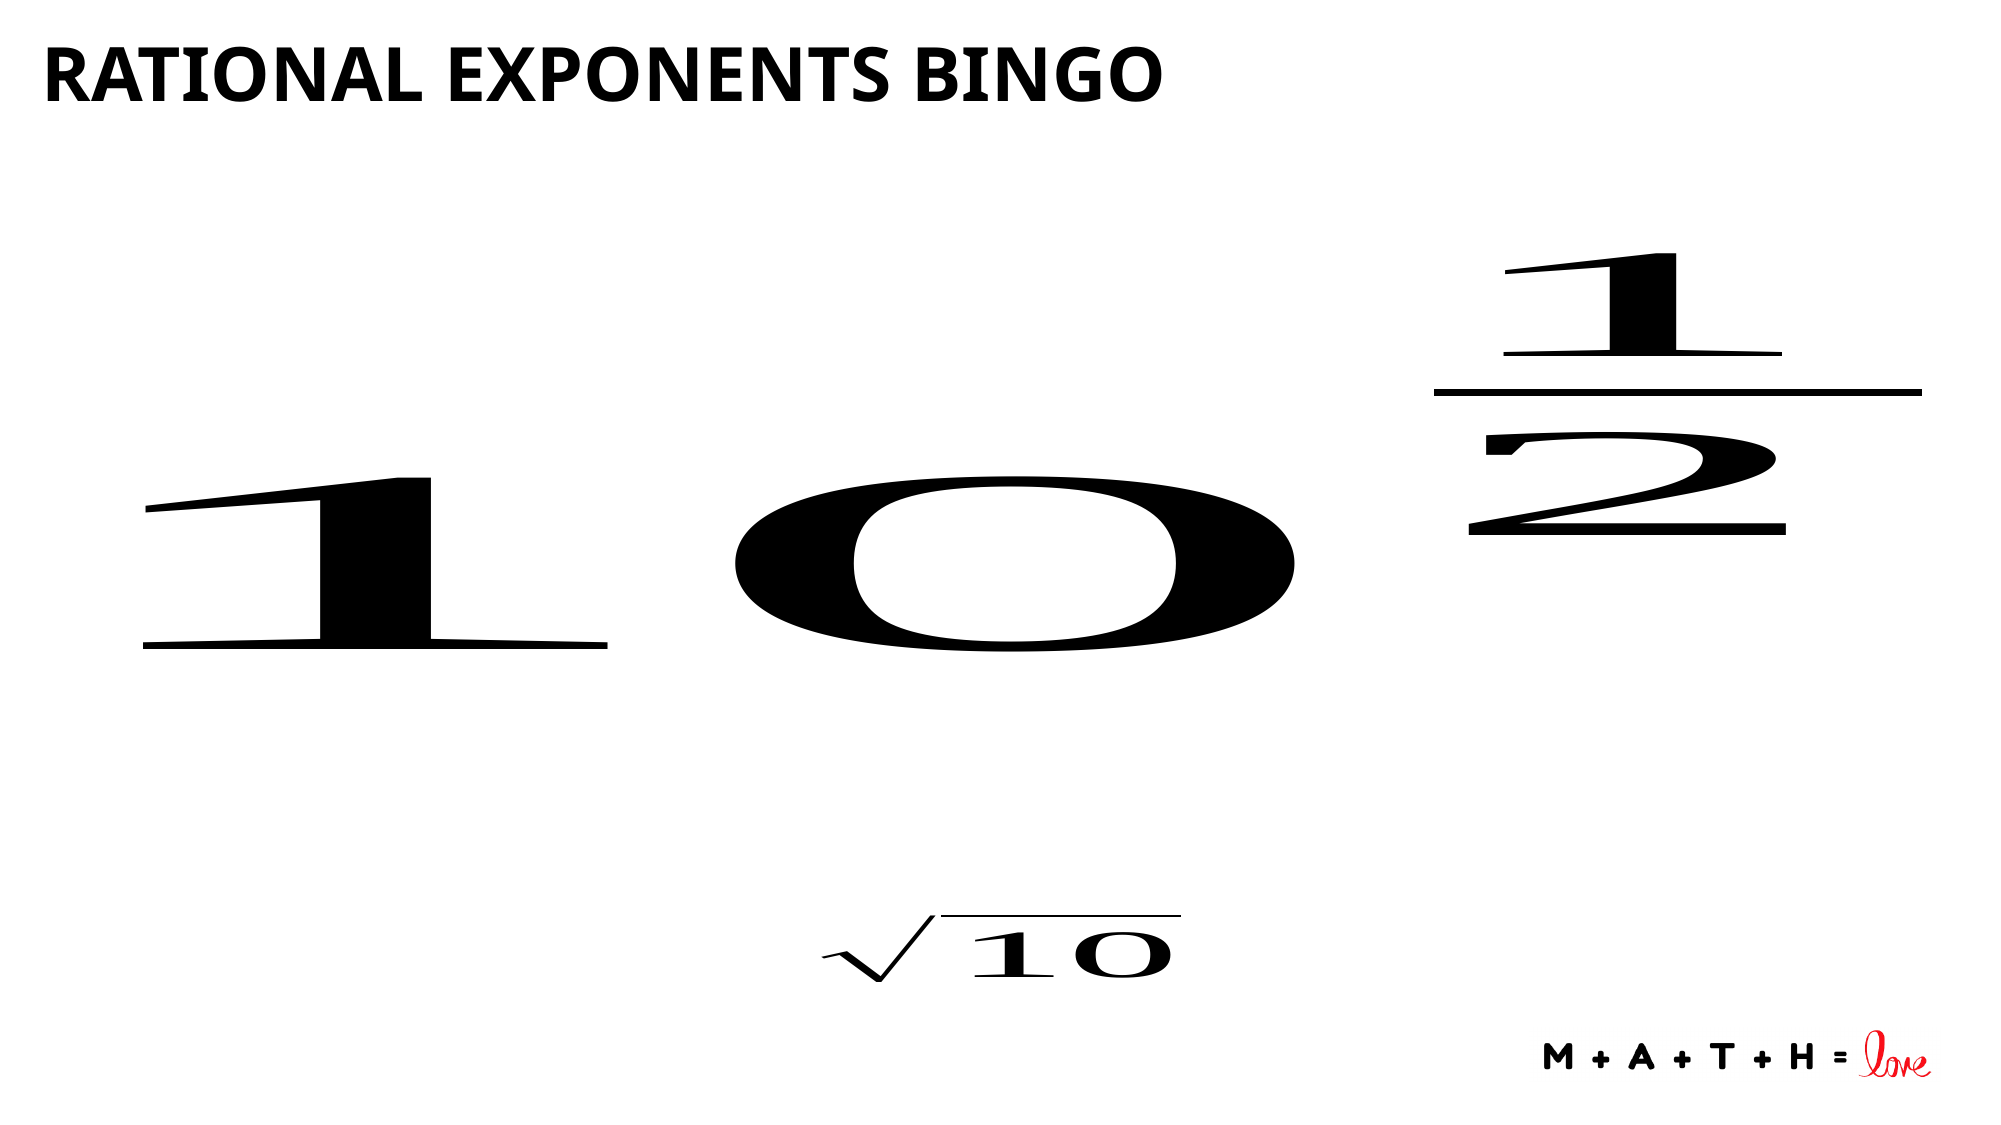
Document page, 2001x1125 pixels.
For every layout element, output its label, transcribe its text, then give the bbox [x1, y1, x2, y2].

text_box RATIONAL EXPONENTS BINGO [27, 18, 1323, 124]
picture [1528, 1026, 1941, 1082]
